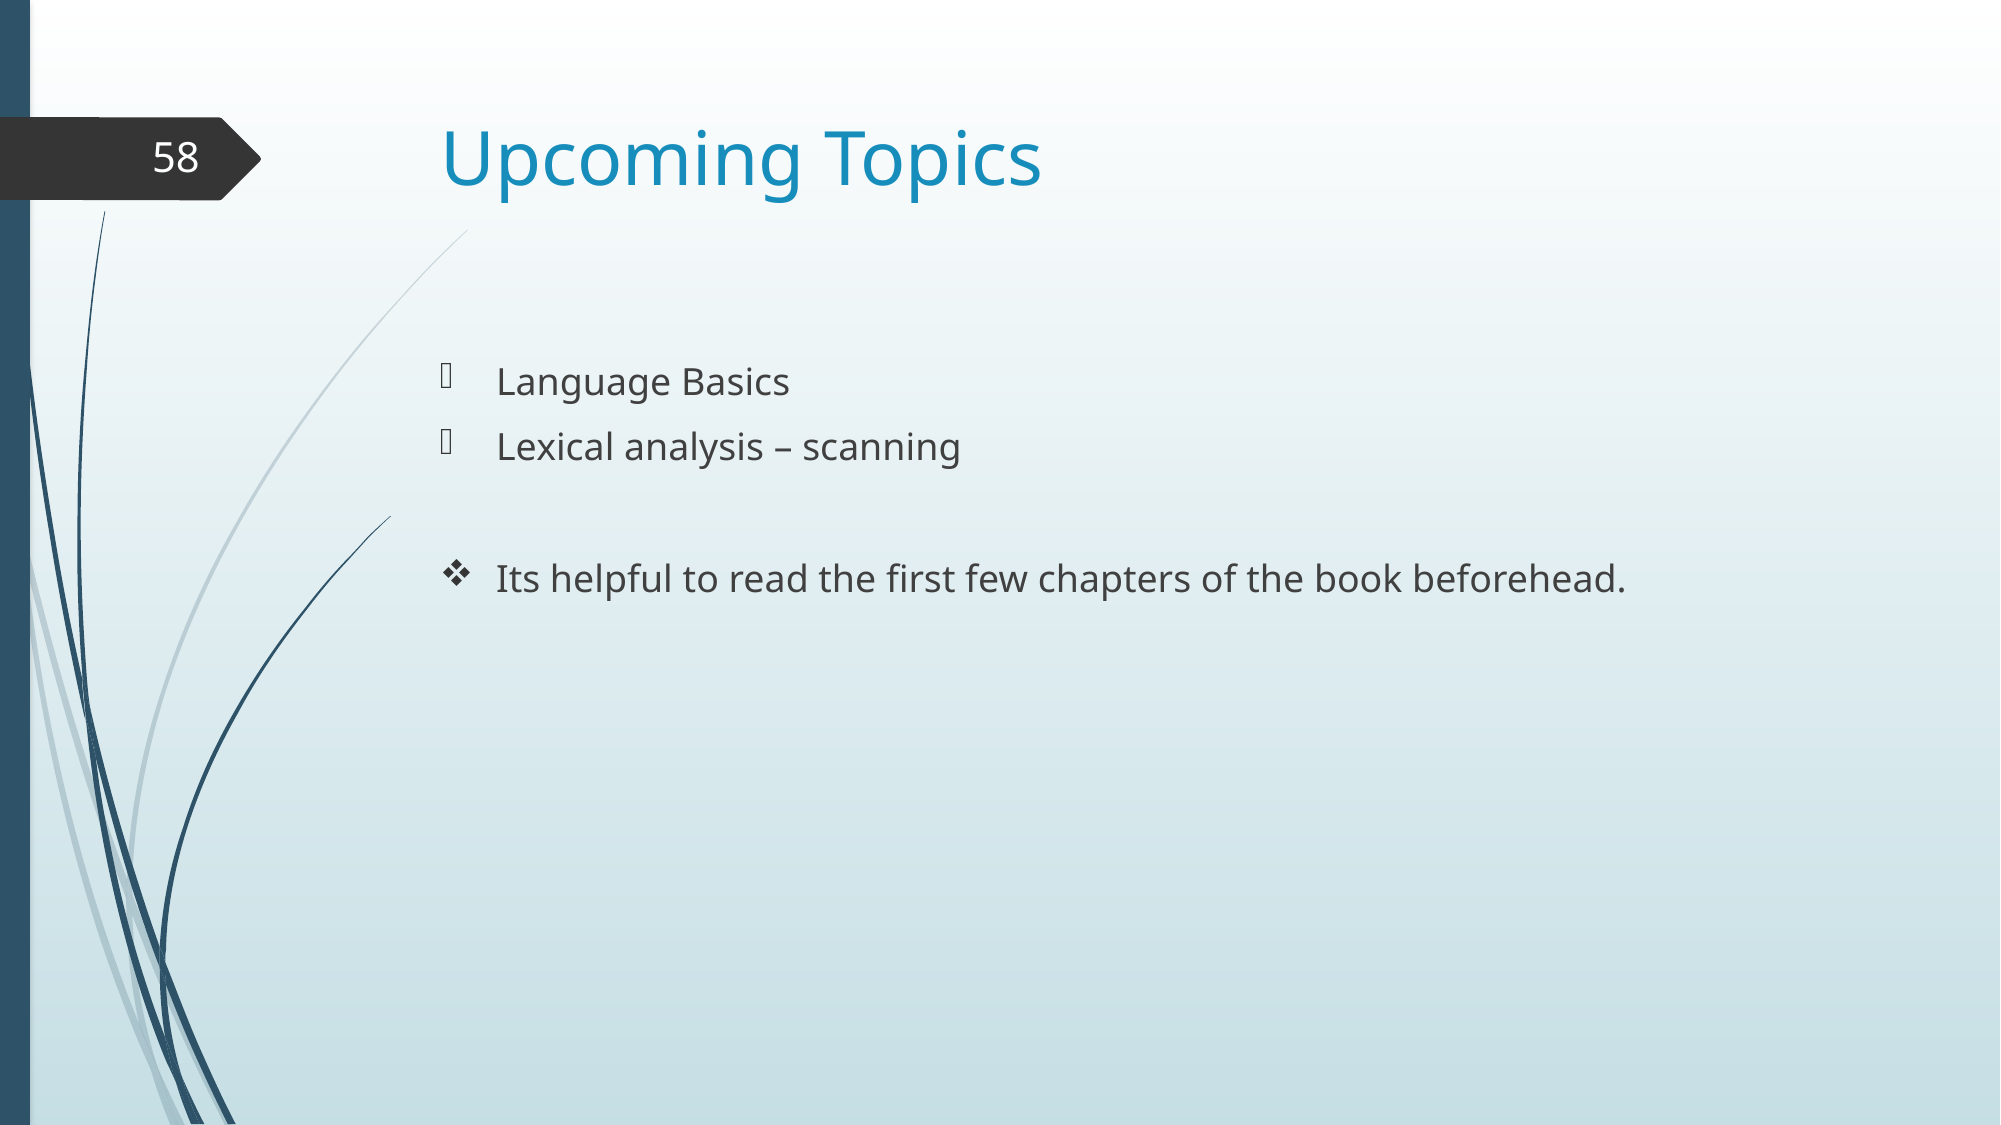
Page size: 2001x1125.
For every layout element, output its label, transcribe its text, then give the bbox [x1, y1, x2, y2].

slide_number 58 [87, 129, 216, 190]
list Language Basics Lexical analysis – scanning Its helpful to read the first few chapters of the book beforehead. [424, 350, 1888, 988]
title Upcoming Topics [425, 102, 1888, 313]
